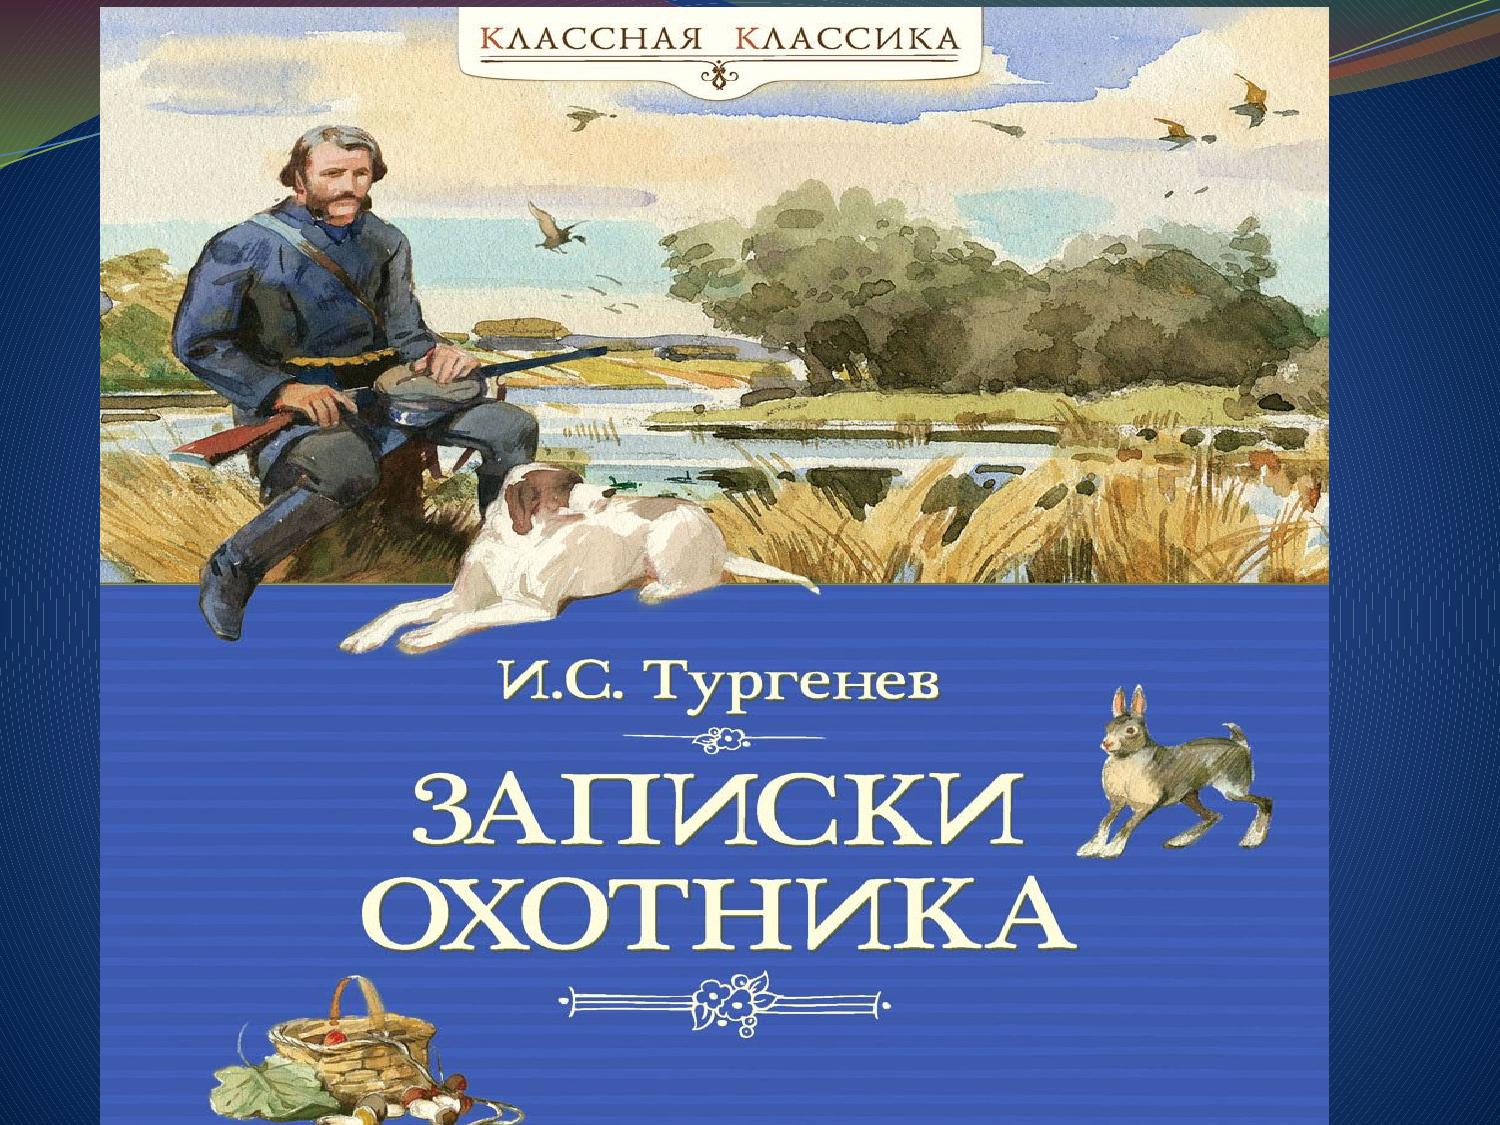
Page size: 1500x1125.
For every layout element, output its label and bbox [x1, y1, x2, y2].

list [100, 6, 1329, 1125]
